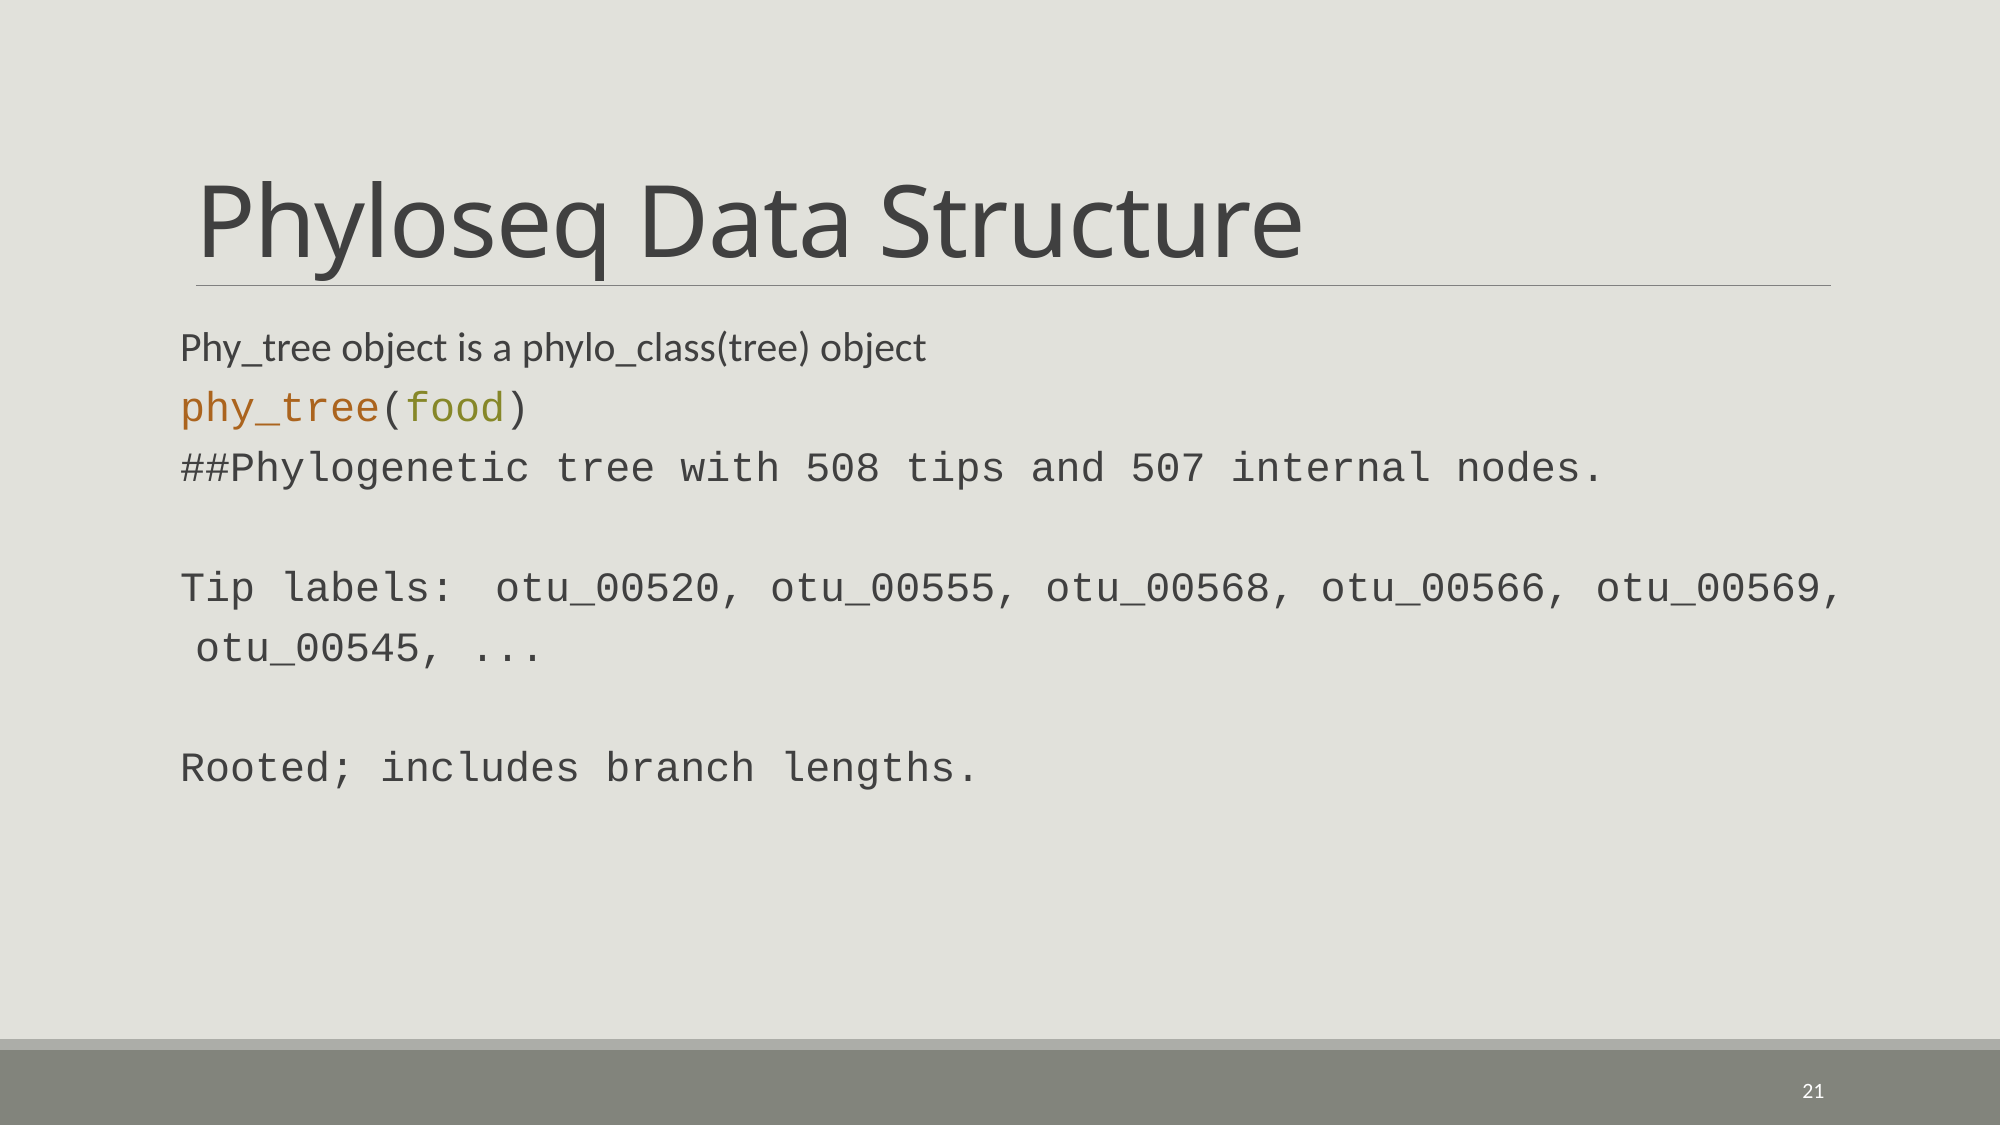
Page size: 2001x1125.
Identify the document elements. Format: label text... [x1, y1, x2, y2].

list Phy_tree object is a phylo_class(tree) object phy_tree(food) ##Phylogenetic tree with 508 tips and 507 internal nodes. Tip labels: otu_00520, otu_00555, otu_00568, otu_00566, otu_00569, otu_00545, ... Rooted; includes branch lengths. [180, 302, 2000, 963]
title Phyloseq Data Structure [180, 47, 1830, 285]
slide_number 21 [1624, 1059, 1840, 1120]
